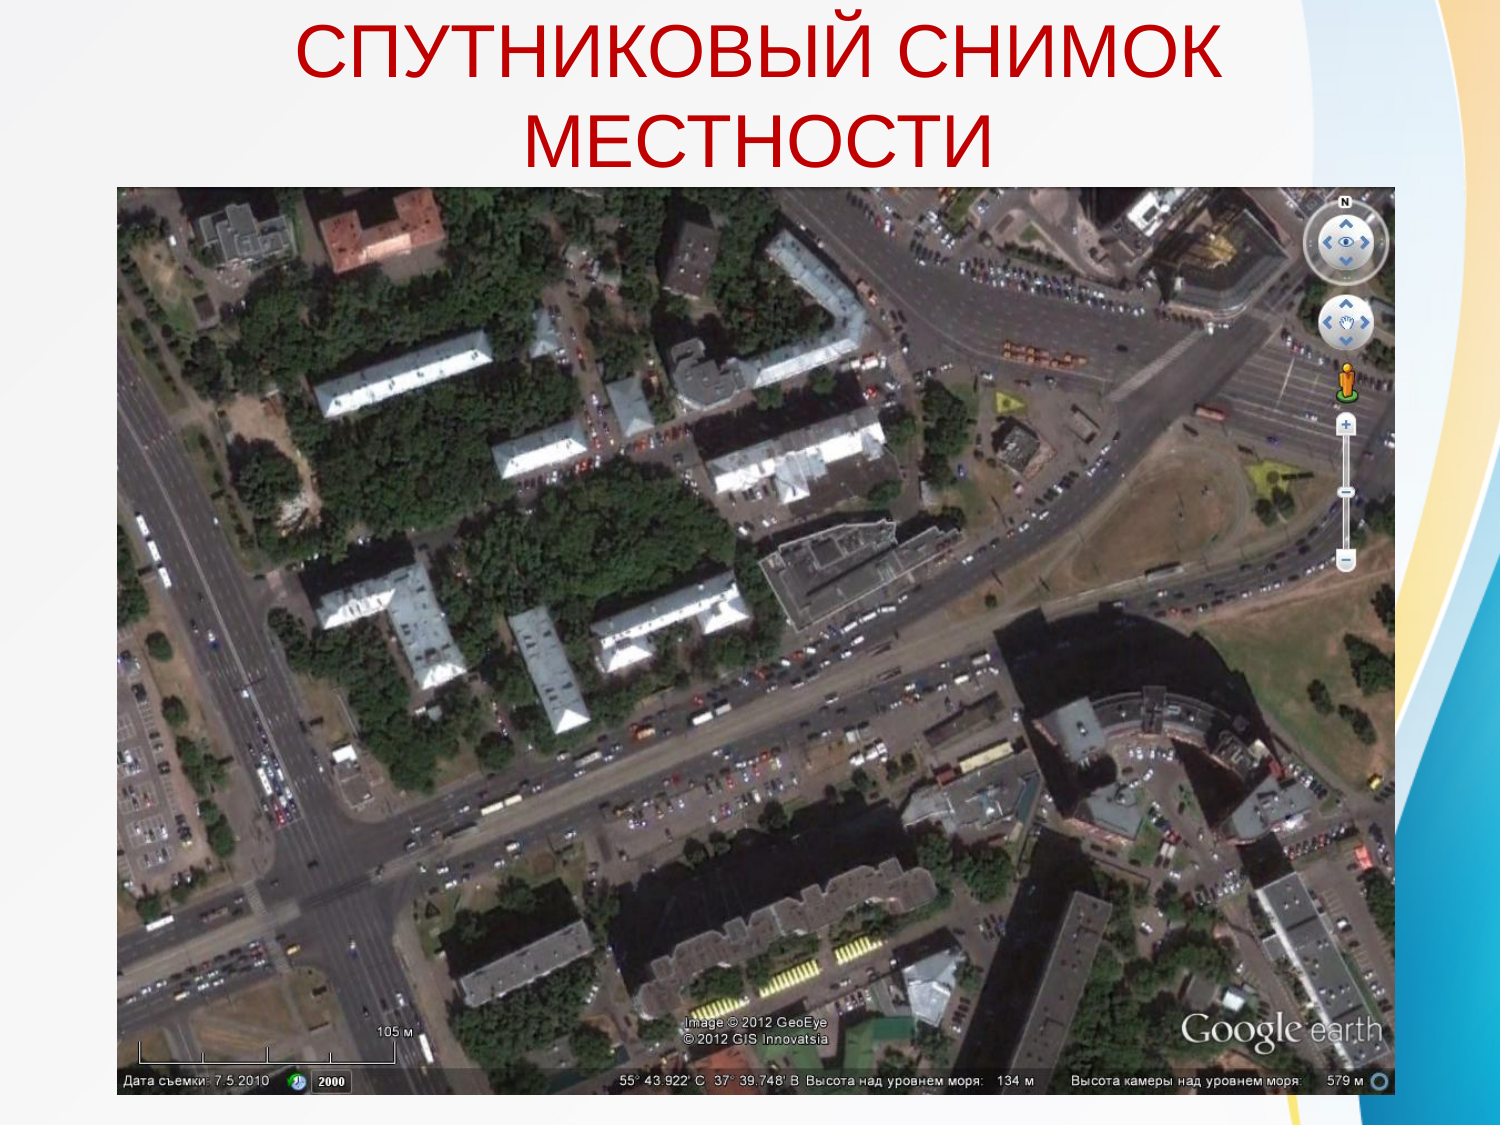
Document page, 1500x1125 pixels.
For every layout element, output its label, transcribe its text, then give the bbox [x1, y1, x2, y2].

picture [0, 0, 1500, 1125]
title СПУТНИКОВЫЙ СНИМОК МЕСТНОСТИ [46, 23, 1473, 162]
